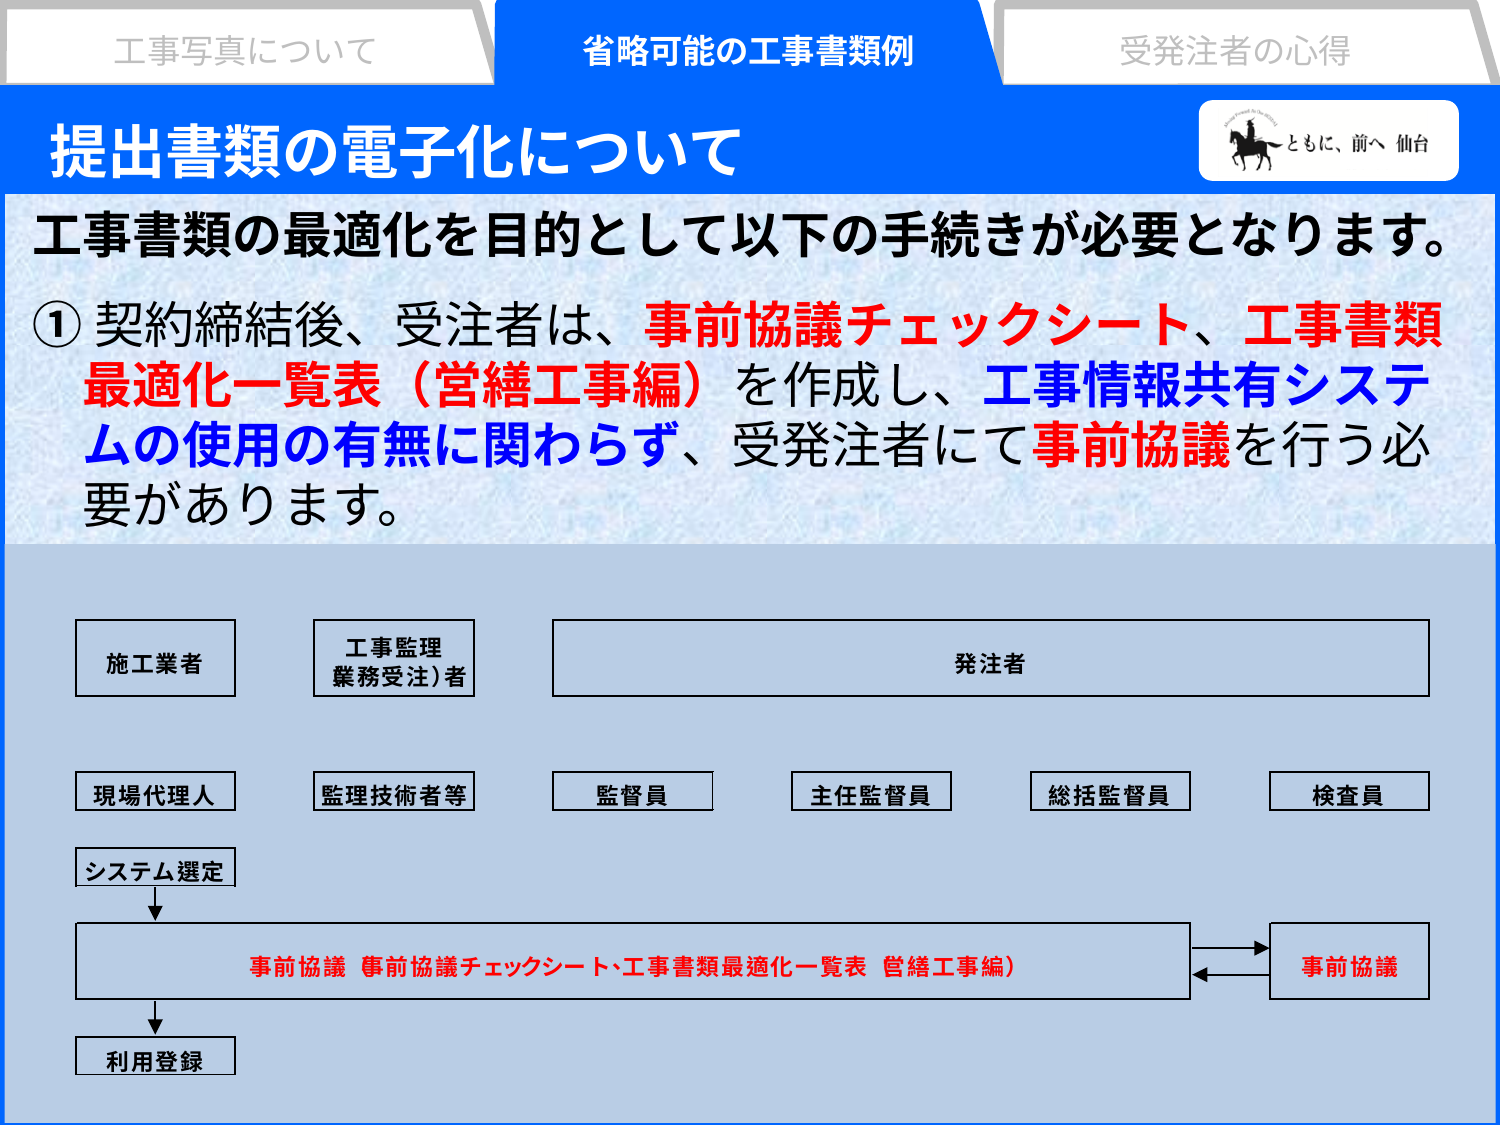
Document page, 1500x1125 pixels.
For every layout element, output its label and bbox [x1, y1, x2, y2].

text_box [0, 3, 1500, 1125]
picture [21, 590, 1484, 1077]
